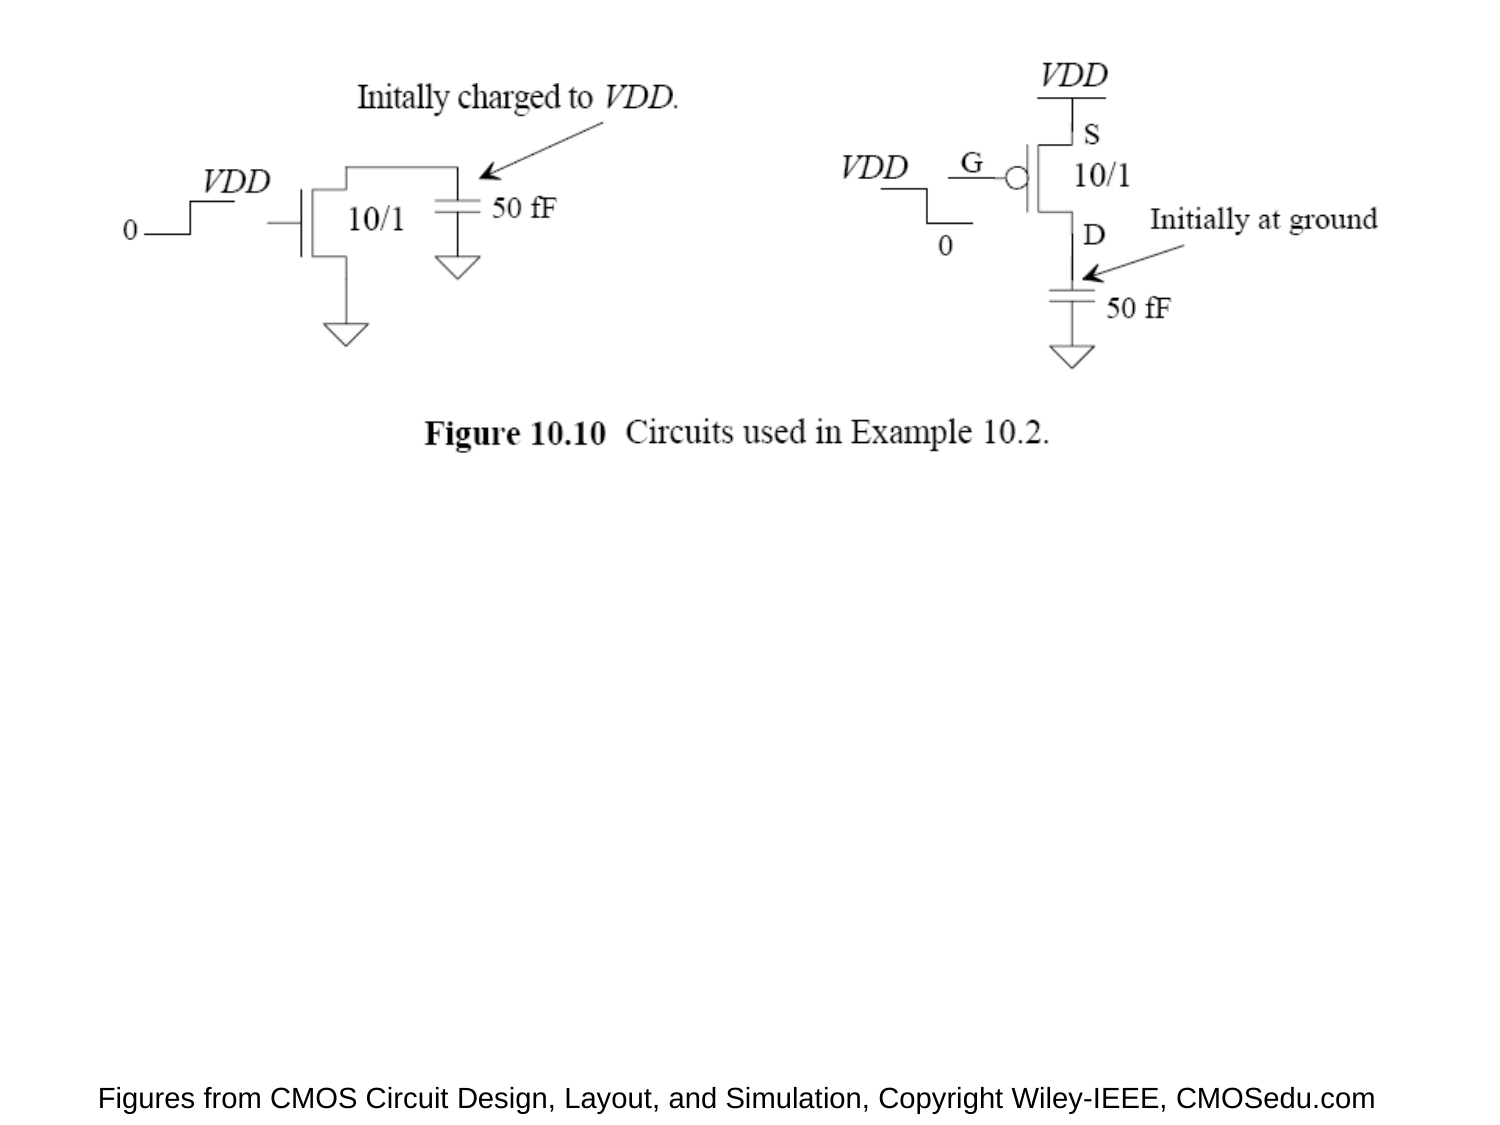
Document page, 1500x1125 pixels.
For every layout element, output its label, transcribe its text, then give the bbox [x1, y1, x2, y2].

picture [99, 24, 1391, 479]
footer Figures from CMOS Circuit Design, Layout, and Simulation, Copyright Wiley-IEEE, CMOSedu.com [24, 1072, 1451, 1125]
